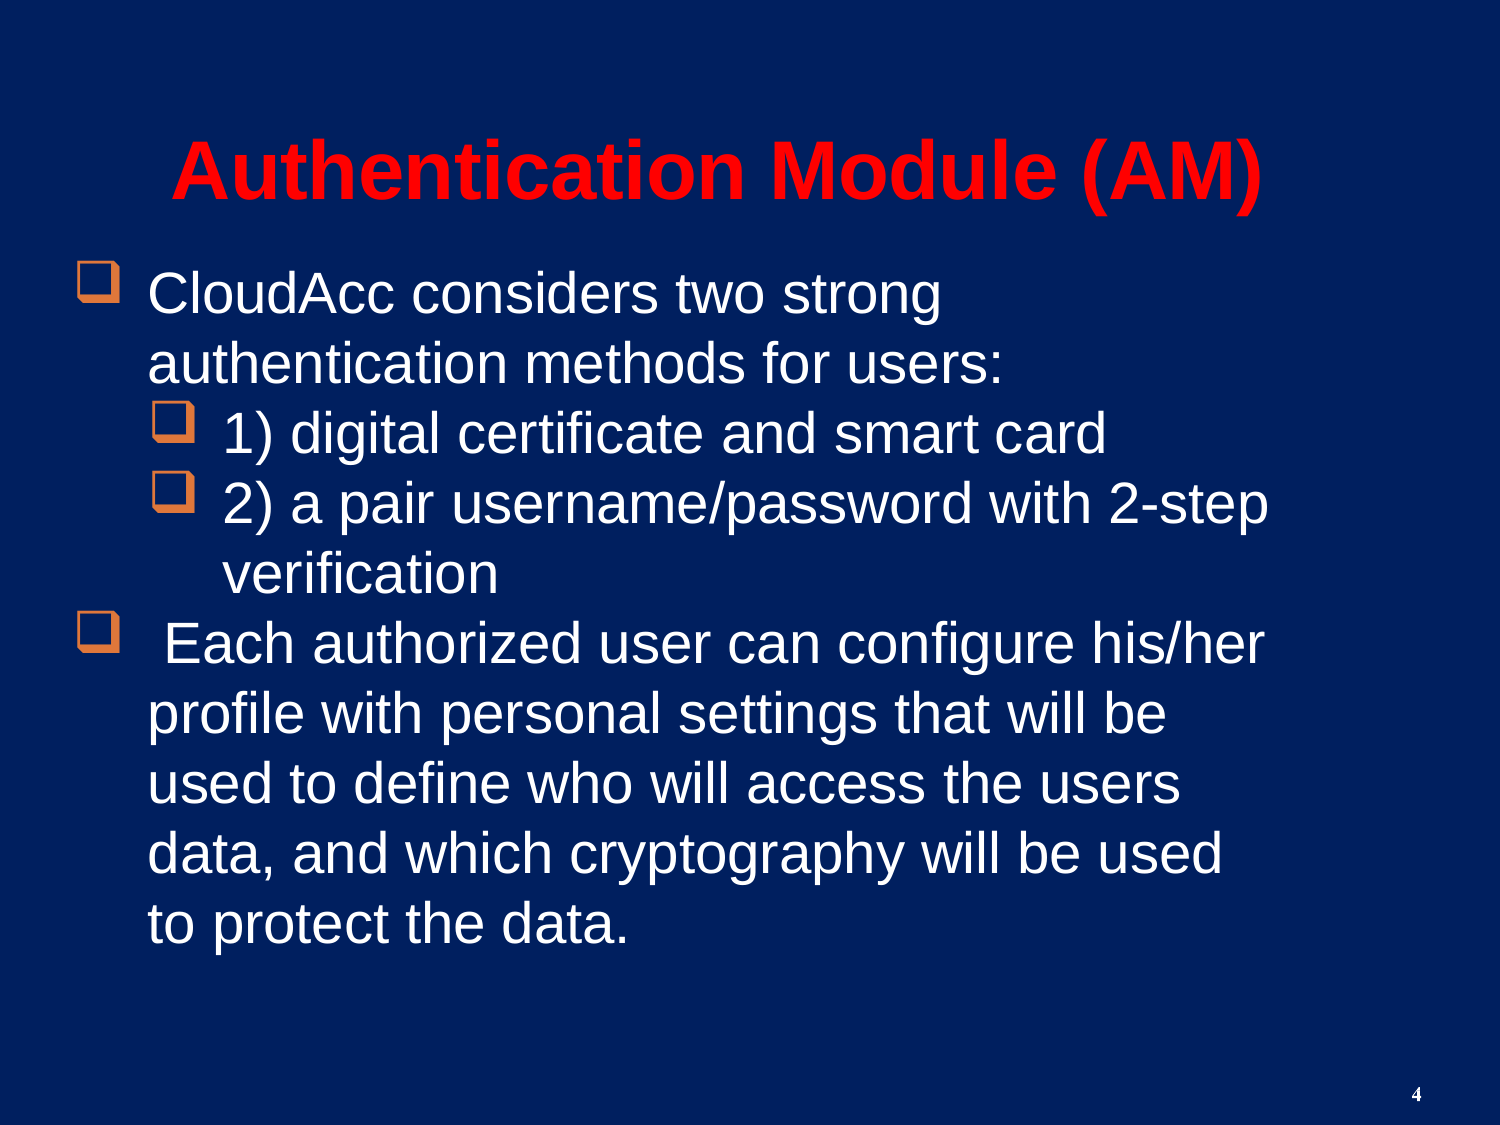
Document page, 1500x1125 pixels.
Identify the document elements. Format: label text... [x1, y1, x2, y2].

text_box Authentication Module (AM) [70, 116, 1363, 217]
text_box [1412, 1087, 1422, 1102]
text_box CloudAcc considers two strong authentication methods for users: 1) digital certificate and smart card 2) a pair username/password with 2-step verification Each authorized user can configure his/her profile with personal settings that will be used to define who will access the users data, and which cryptography will be used to protect the data. [70, 254, 1421, 955]
